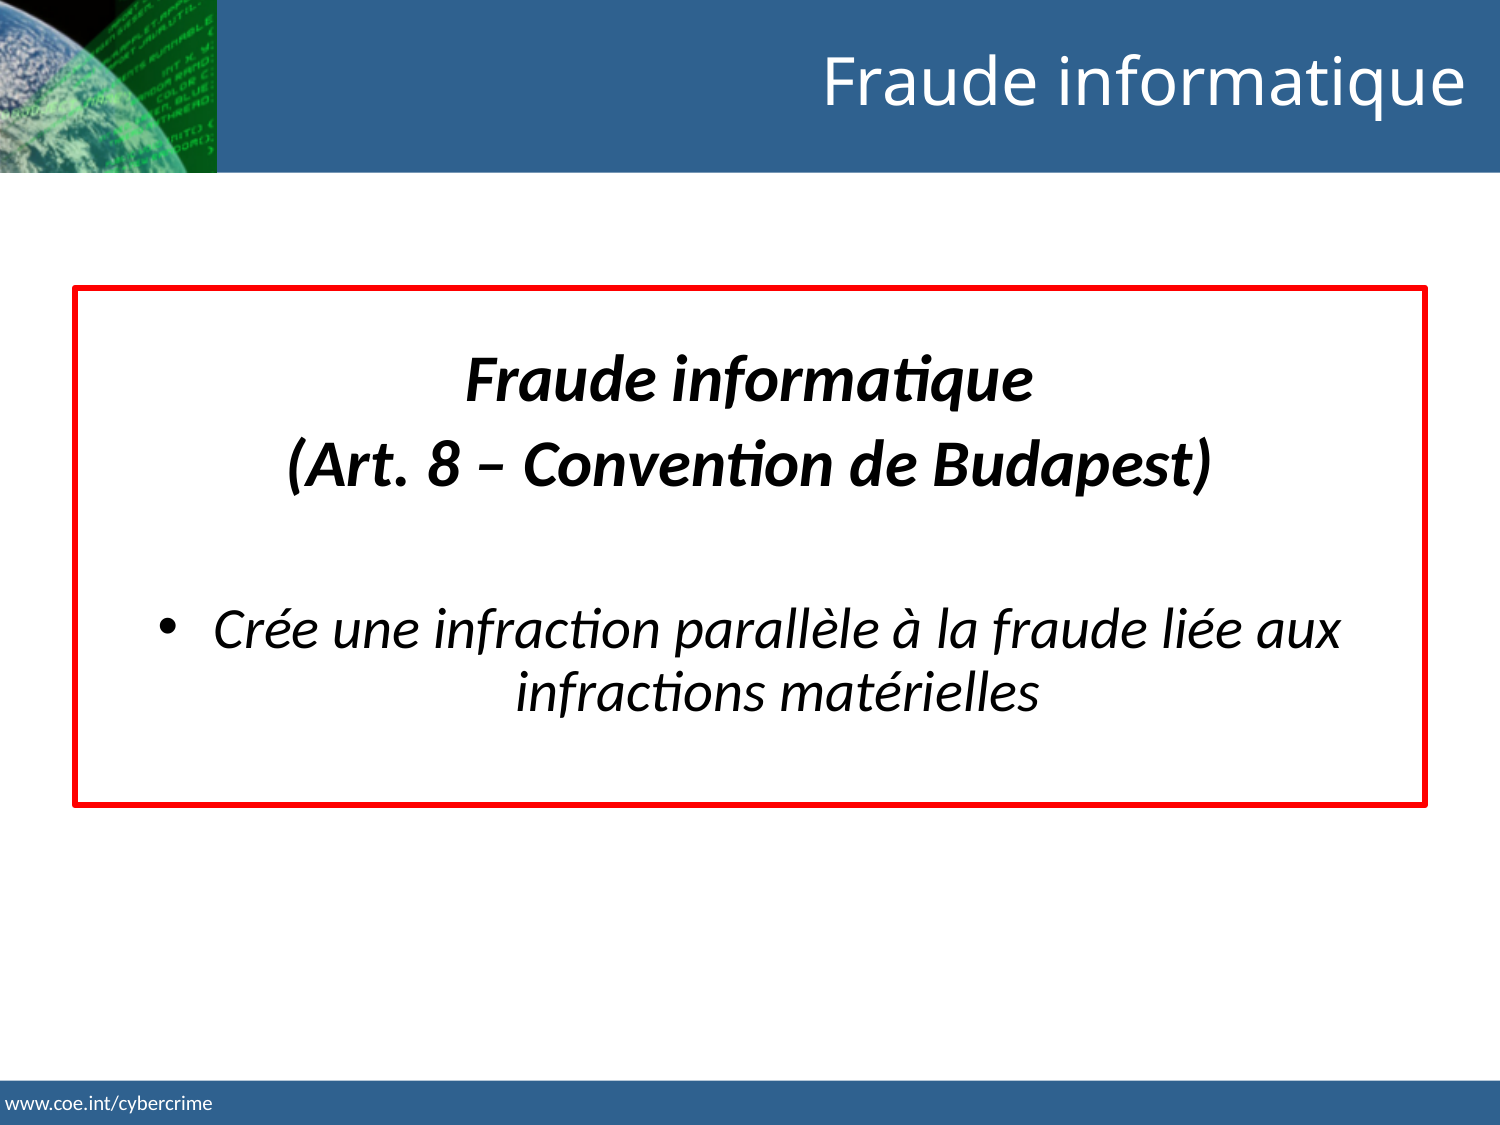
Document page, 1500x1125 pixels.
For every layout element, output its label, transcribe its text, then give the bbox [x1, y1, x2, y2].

text_box Fraude informatique [230, 31, 1483, 126]
picture [0, 0, 217, 173]
text_box Fraude informatique (Art. 8 – Convention de Budapest) Crée une infraction parallèle à la fraude liée aux infractions matérielles [74, 287, 1425, 806]
